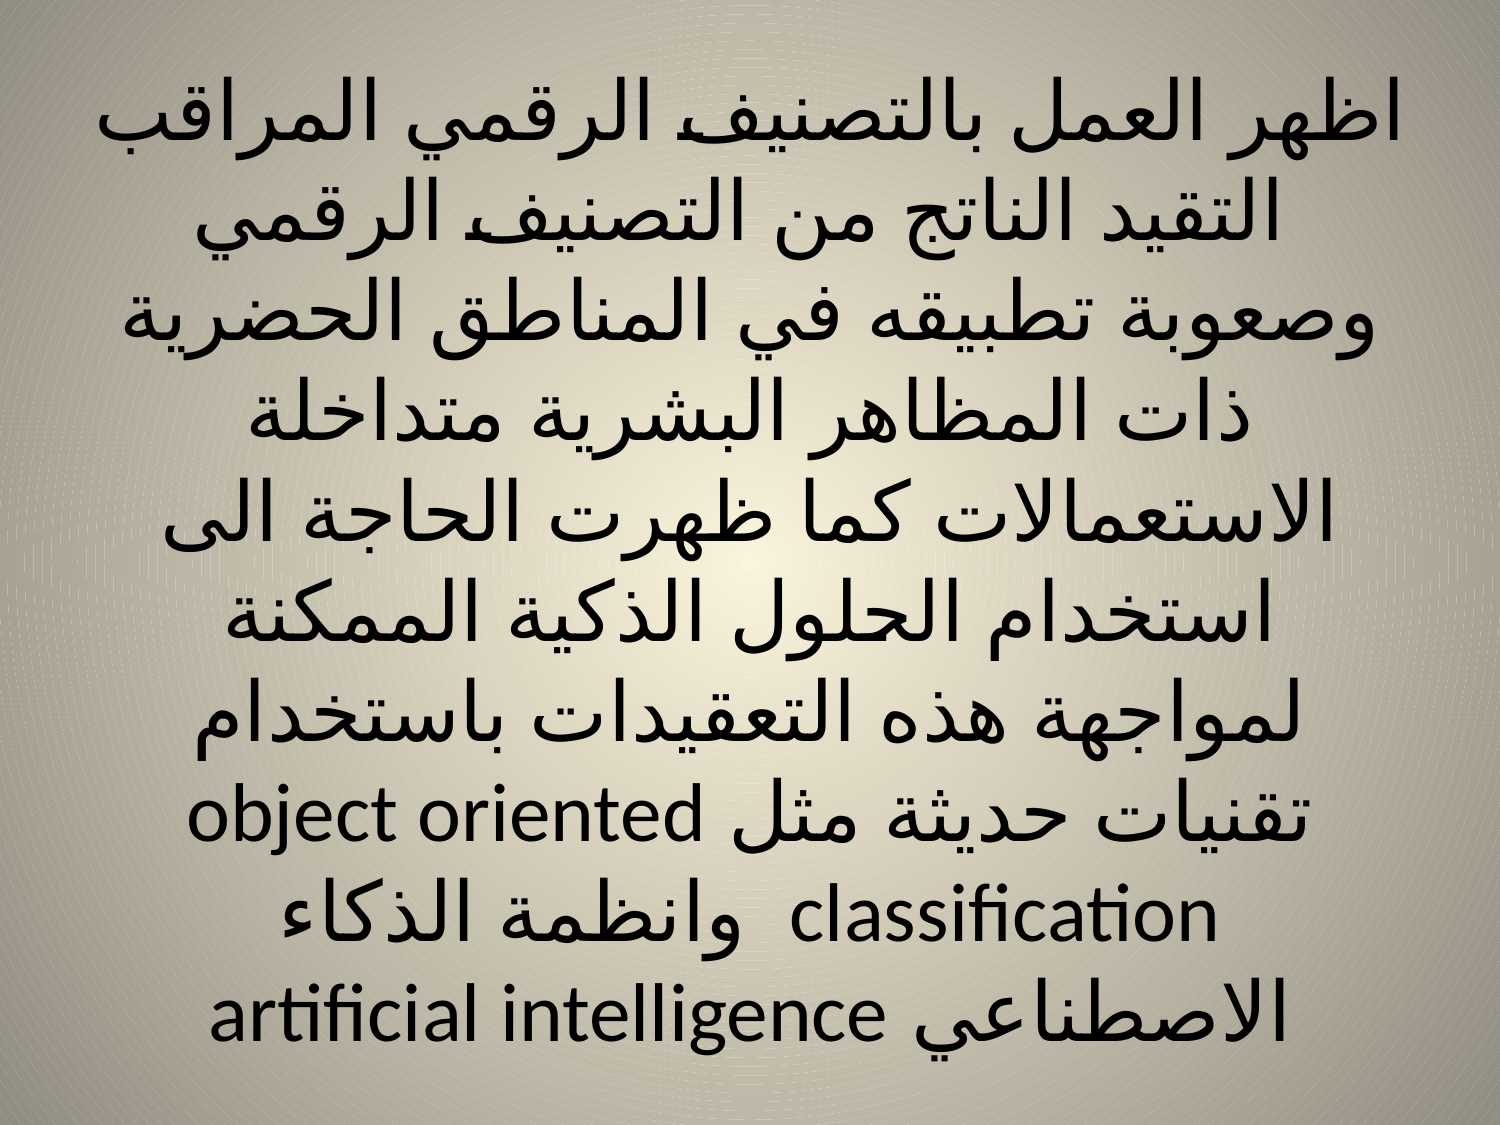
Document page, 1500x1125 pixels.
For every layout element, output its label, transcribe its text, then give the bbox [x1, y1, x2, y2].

title اظهر العمل بالتصنيف الرقمي المراقب التقيد الناتج من التصنيف الرقمي وصعوبة تطبيقه في المناطق الحضرية ذات المظاهر البشرية متداخلة الاستعمالات كما ظهرت الحاجة الى استخدام الحلول الذكية الممكنة لمواجهة هذه التعقيدات باستخدام تقنيات حديثة مثل object oriented classification وانظمة الذكاء الاصطناعي artificial intelligence [75, 45, 1425, 1071]
